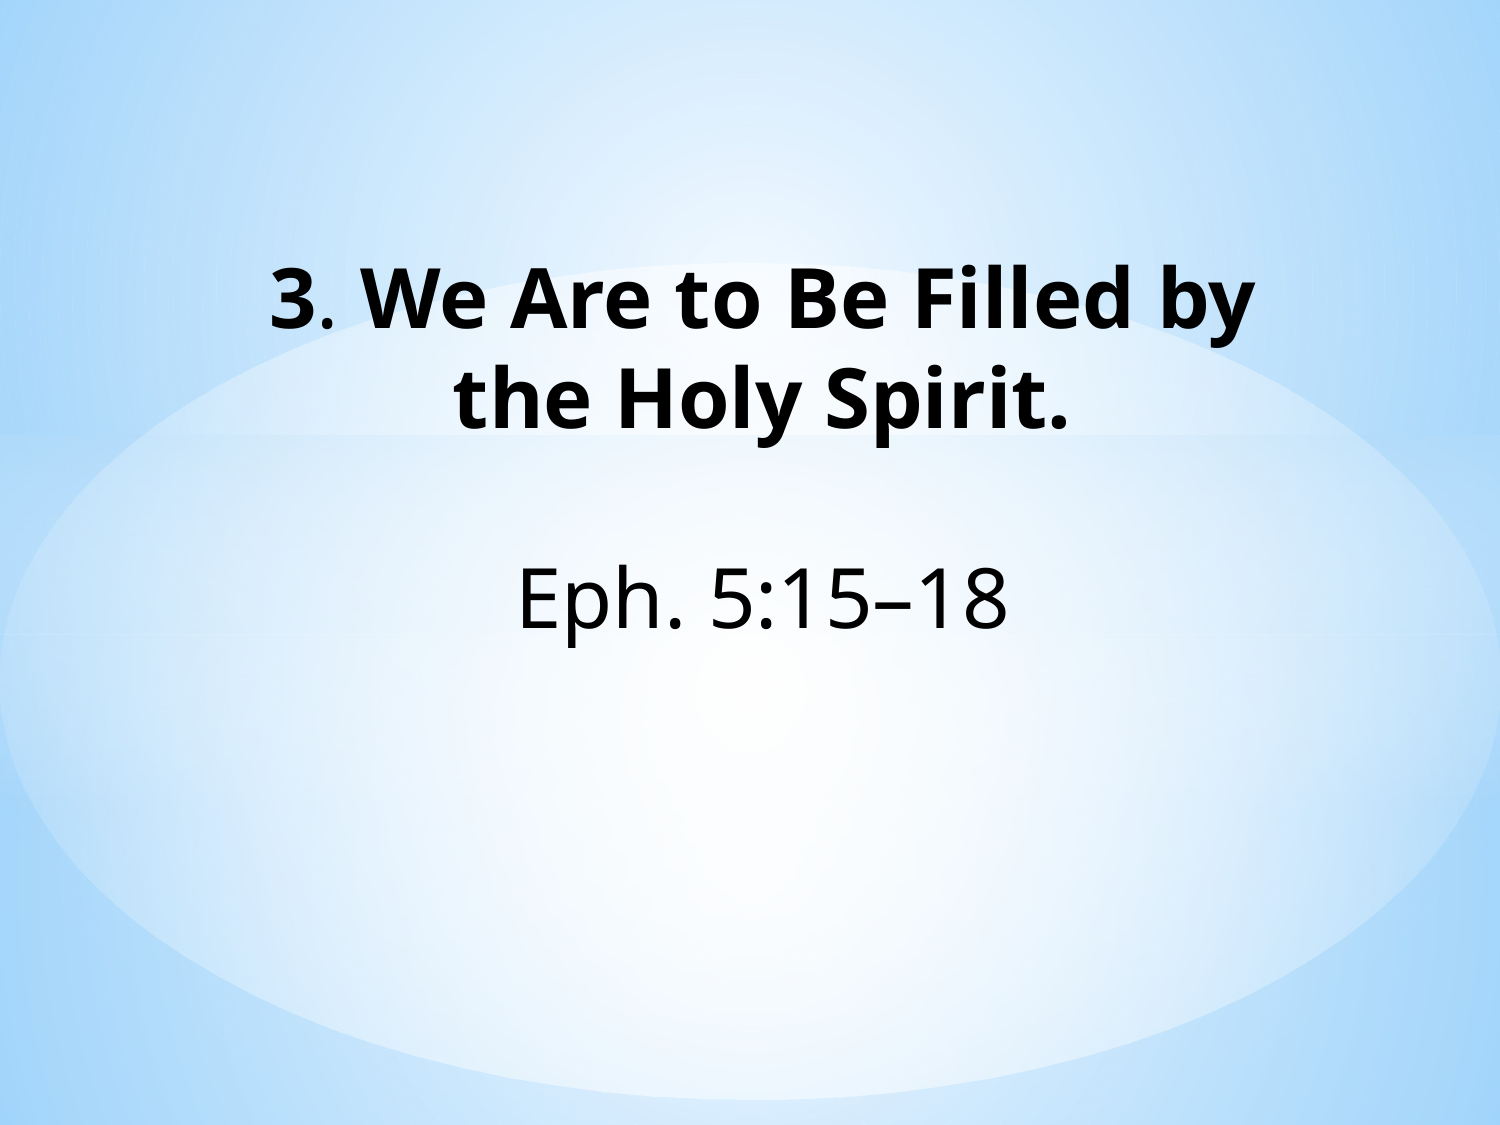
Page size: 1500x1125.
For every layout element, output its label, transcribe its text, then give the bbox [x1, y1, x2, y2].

text_box 3. We Are to Be Filled by the Holy Spirit. Eph. 5:15–18 [249, 237, 1275, 653]
